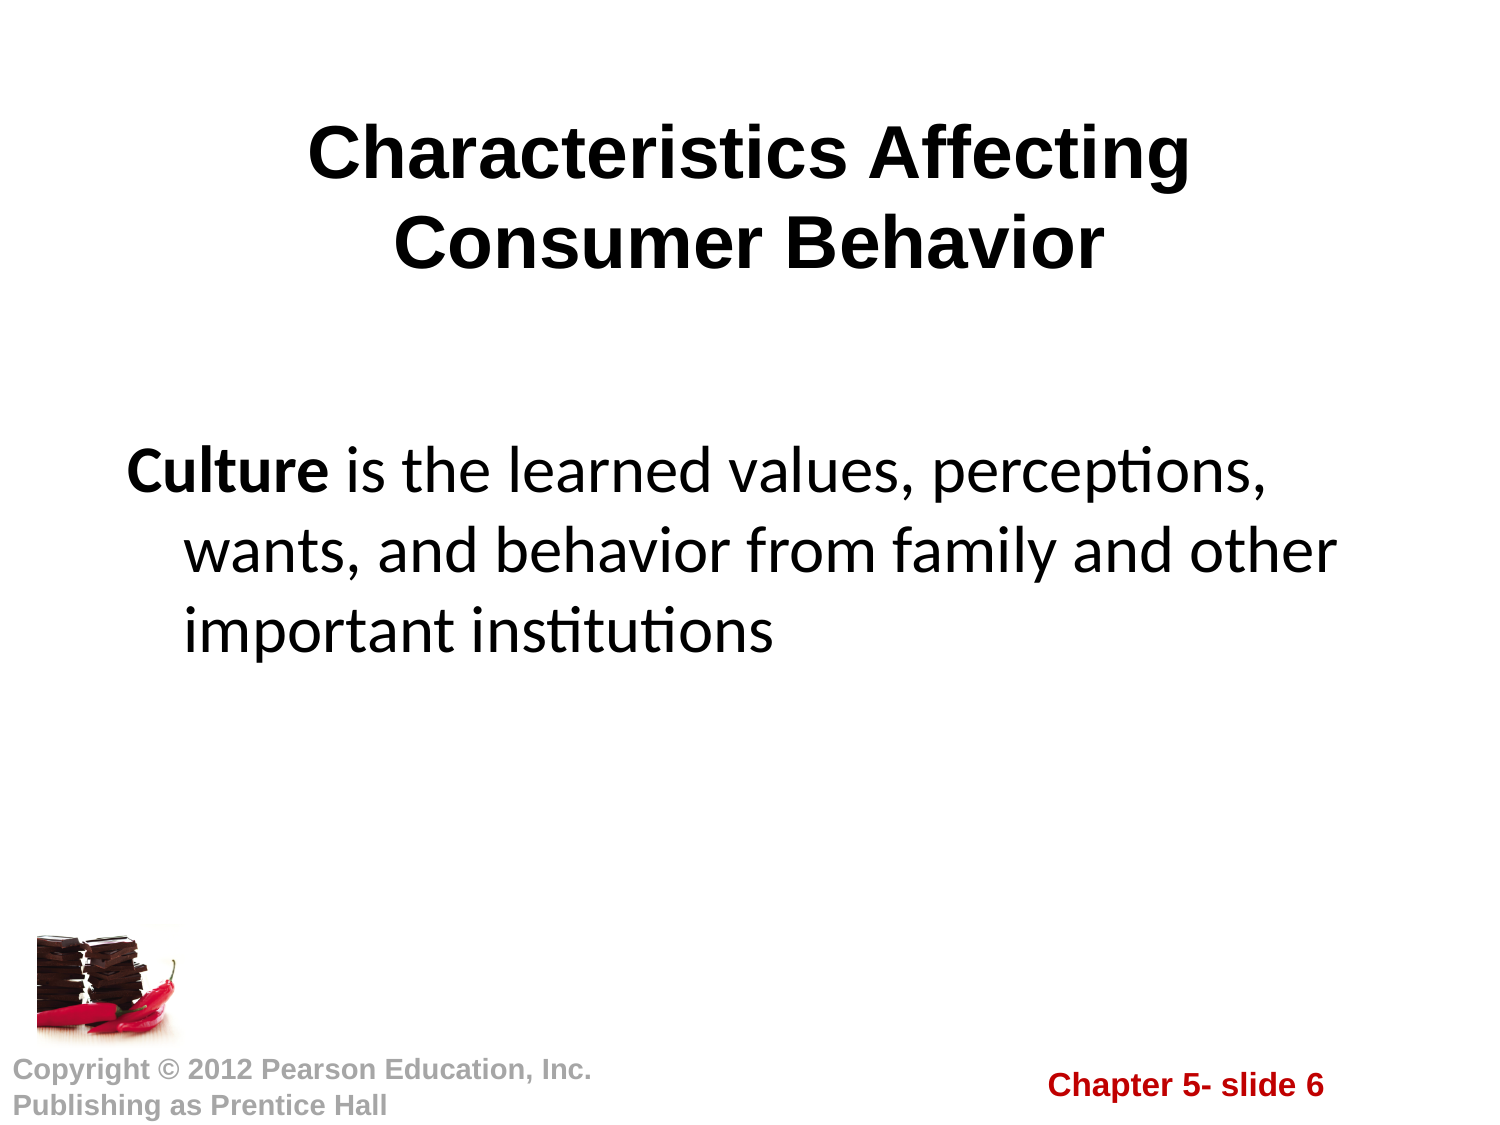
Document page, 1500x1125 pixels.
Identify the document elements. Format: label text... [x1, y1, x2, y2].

list Culture is the learned values, perceptions, wants, and behavior from family and other important institutions [112, 324, 1388, 1001]
picture [37, 924, 188, 1050]
title Characteristics Affecting Consumer Behavior [112, 99, 1388, 288]
